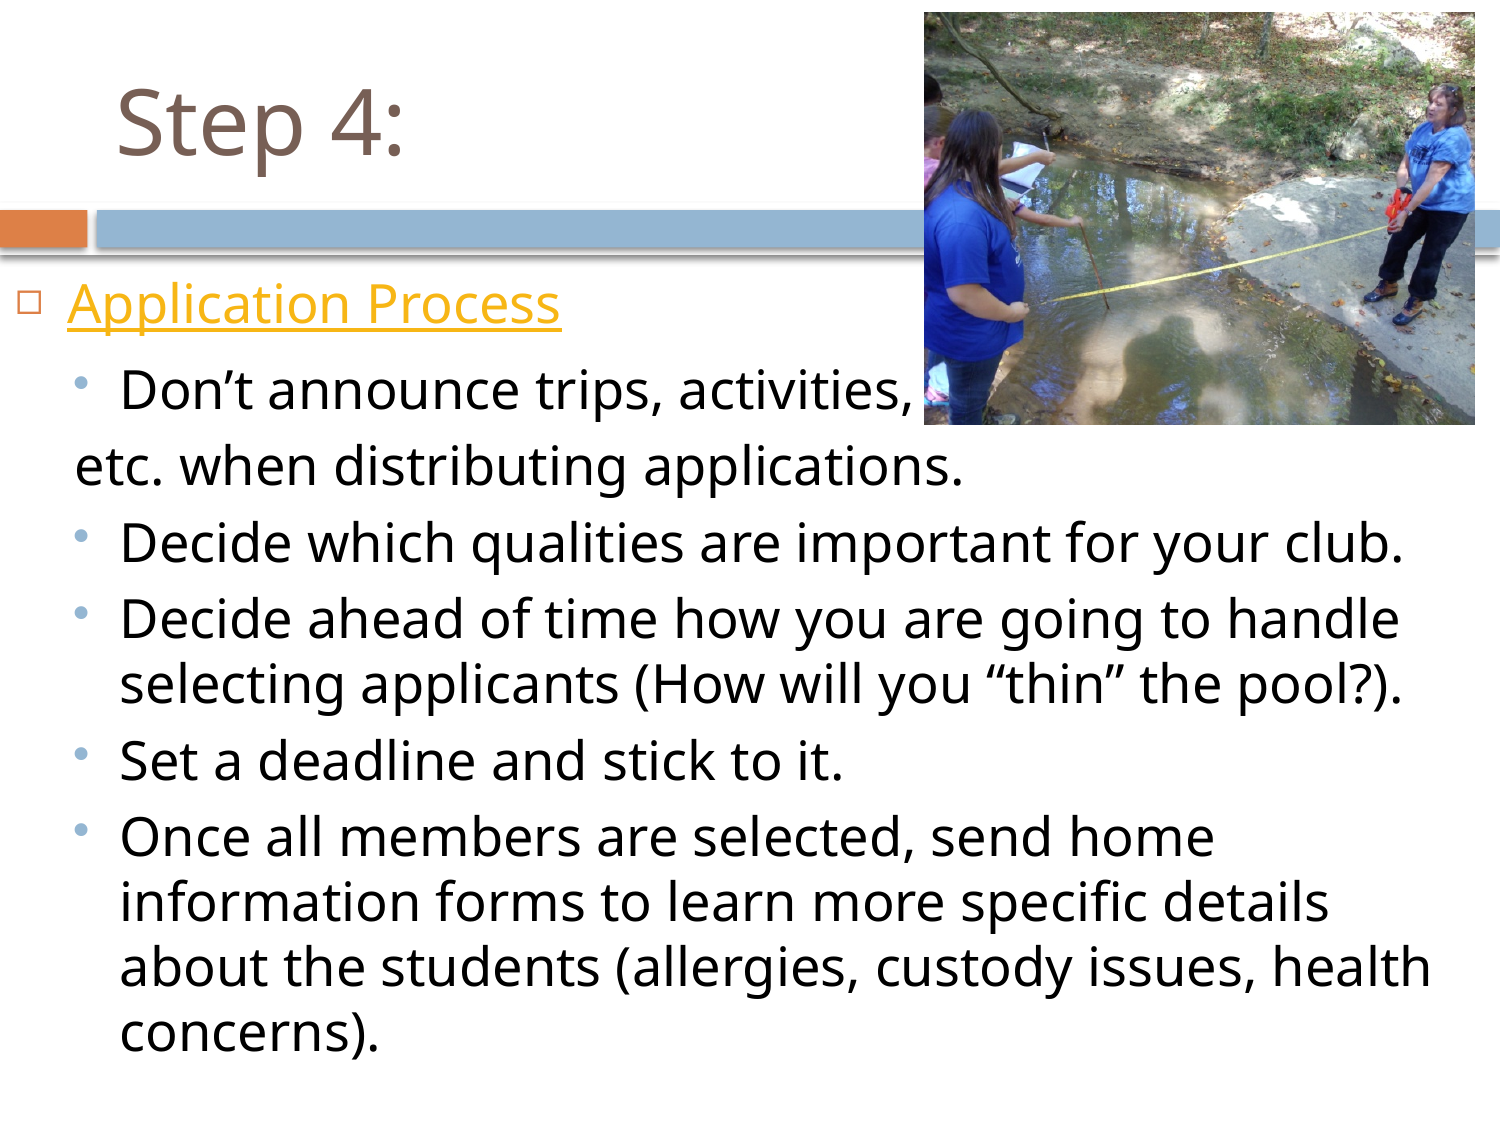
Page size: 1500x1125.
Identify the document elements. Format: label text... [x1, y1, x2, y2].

title Step 4: [100, 37, 918, 200]
list Application Process Don’t announce trips, activities, etc. when distributing applications. Decide which qualities are important for your club. Decide ahead of time how you are going to handle selecting applicants (How will you “thin” the pool?). Set a deadline and stick to it. Once all members are selected, send home information forms to learn more specific details about the students (allergies, custody issues, health concerns). [0, 262, 1488, 1000]
picture [924, 12, 1476, 426]
